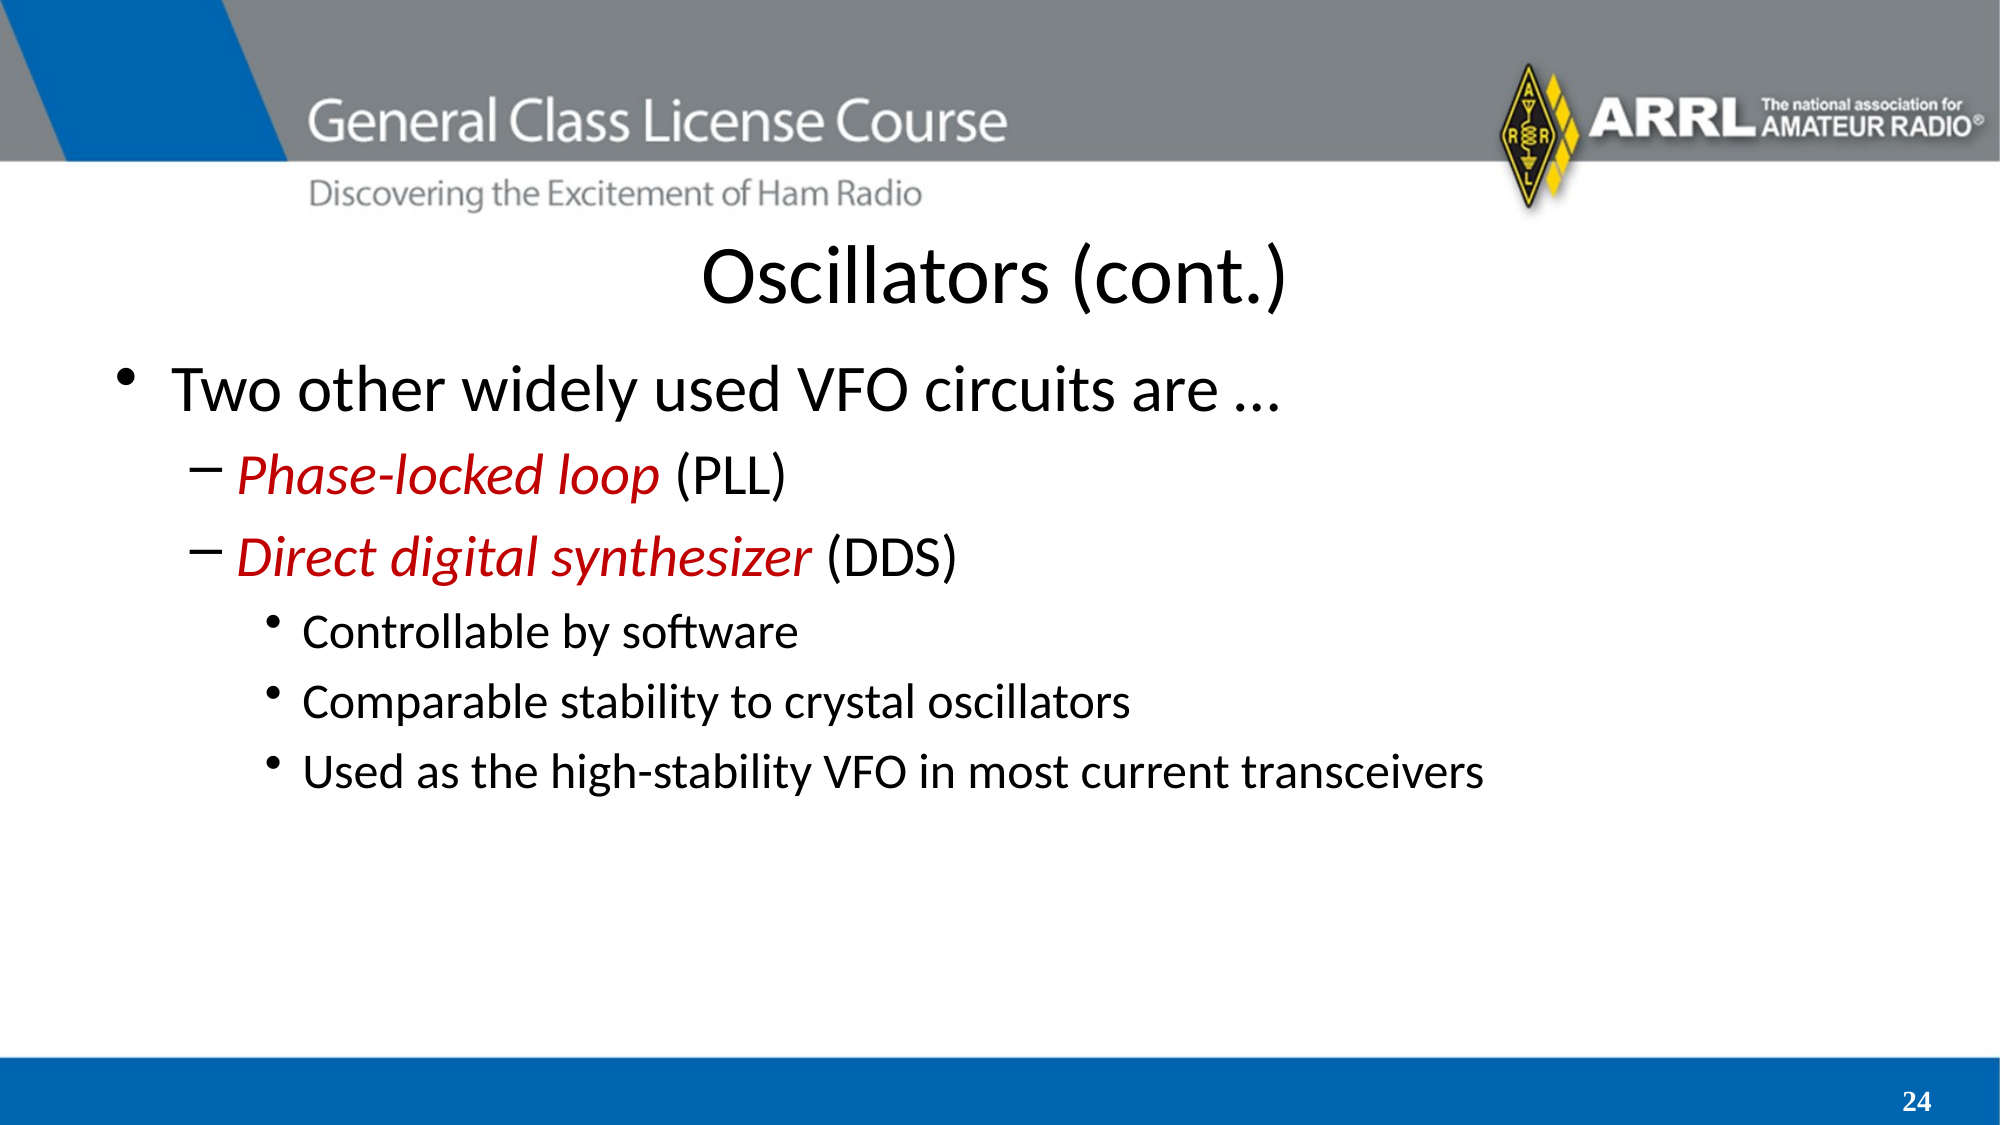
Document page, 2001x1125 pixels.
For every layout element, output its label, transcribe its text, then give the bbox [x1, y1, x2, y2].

title Oscillators (cont.) [96, 212, 1897, 356]
picture [0, 0, 2001, 1125]
list Two other widely used VFO circuits are … Phase-locked loop (PLL) Direct digital synthesizer (DDS) Controllable by software Comparable stability to crystal oscillators Used as the high-stability VFO in most current transceivers [99, 337, 1900, 1075]
